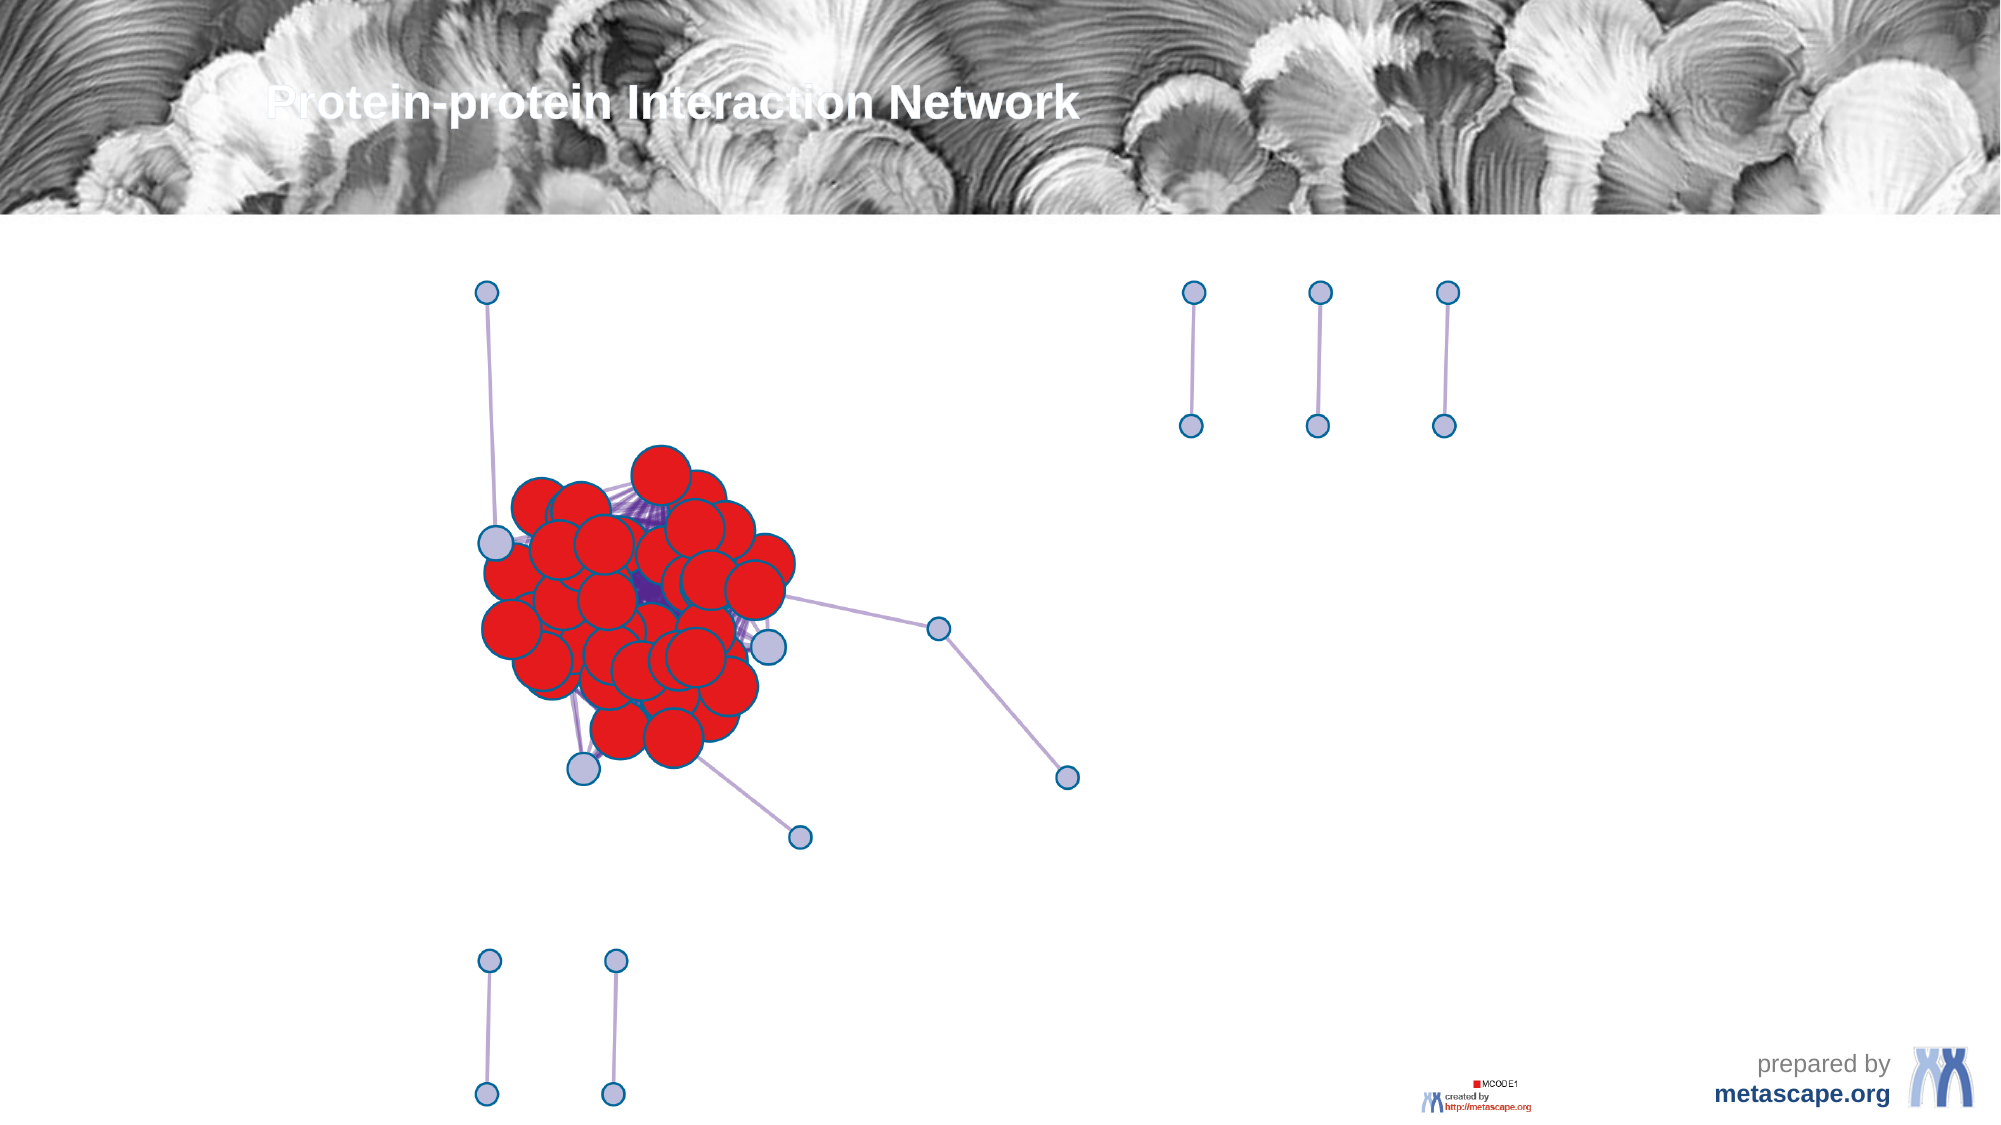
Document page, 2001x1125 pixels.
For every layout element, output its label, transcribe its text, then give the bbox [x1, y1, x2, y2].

title Protein-protein Interaction Network [249, 61, 1602, 137]
picture [0, 0, 2001, 1125]
